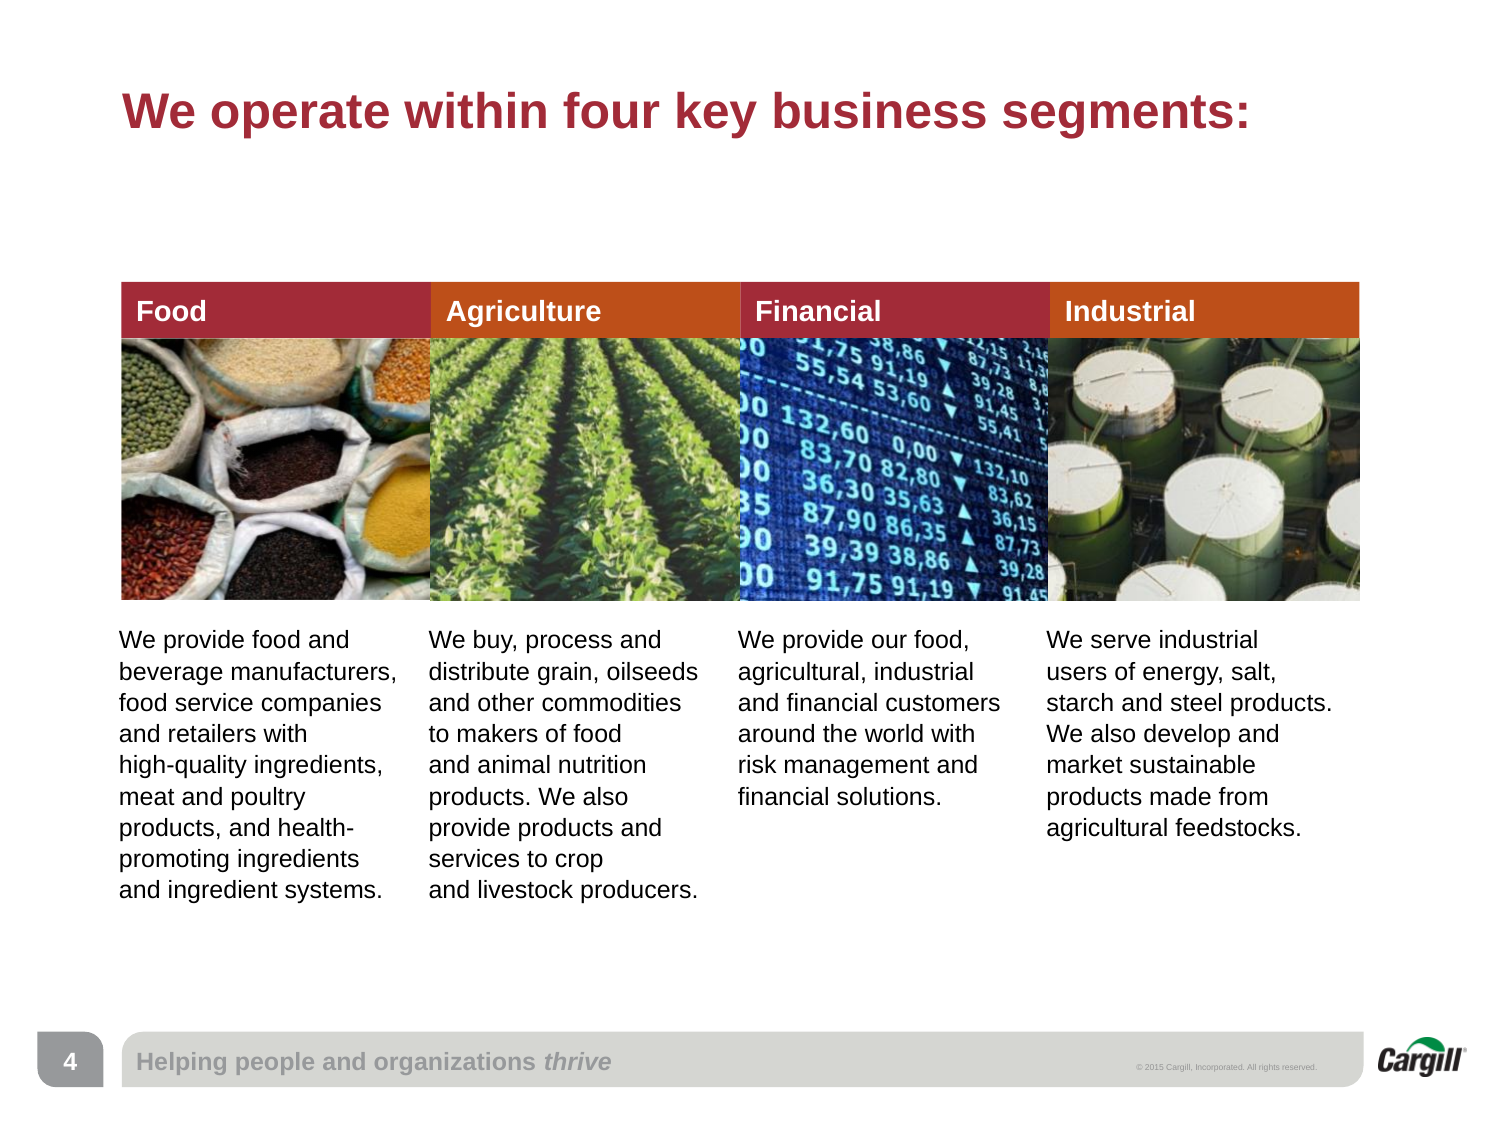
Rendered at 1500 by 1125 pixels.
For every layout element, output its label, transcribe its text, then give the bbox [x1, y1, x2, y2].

title We operate within four key business segments: [122, 82, 1379, 272]
text_box We provide food and beverage manufacturers, food service companies and retailers with high-quality ingredients, meat and poultry products, and health- promoting ingredients and ingredient systems. [118, 606, 420, 912]
picture [1378, 1037, 1467, 1077]
slide_number 4 [39, 1029, 102, 1090]
text_box We provide our food, agricultural, industrial and financial customers around the world with risk management and financial solutions. [738, 609, 1024, 818]
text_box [121, 281, 1360, 601]
text_box We serve industrial users of energy, salt, starch and steel products. We also develop and market sustainable products made from agricultural feedstocks. [1046, 609, 1356, 849]
text_box We buy, process and distribute grain, oilseeds and other commodities to makers of food and animal nutrition products. We also provide products and services to crop and livestock producers. [428, 609, 721, 912]
